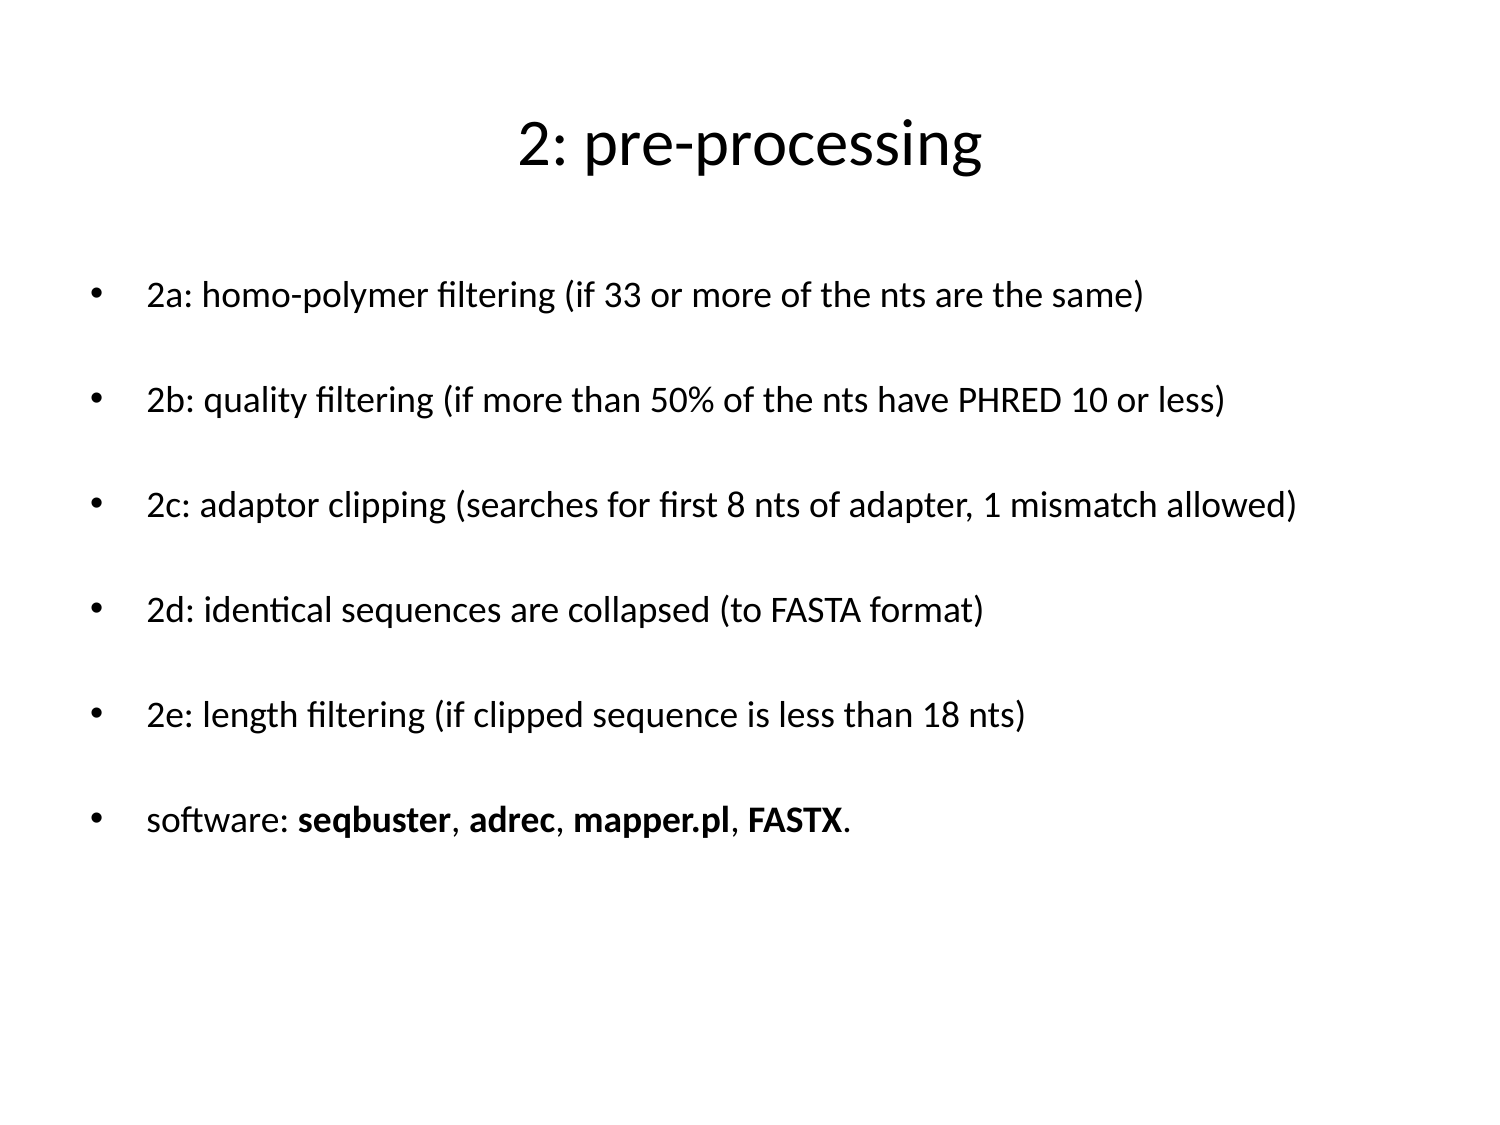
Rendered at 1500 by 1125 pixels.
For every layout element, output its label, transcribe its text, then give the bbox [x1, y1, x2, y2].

title 2: pre-processing [75, 45, 1425, 233]
list 2a: homo-polymer filtering (if 33 or more of the nts are the same) 2b: quality filtering (if more than 50% of the nts have PHRED 10 or less) 2c: adaptor clipping (searches for first 8 nts of adapter, 1 mismatch allowed) 2d: identical sequences are collapsed (to FASTA format) 2e: length filtering (if clipped sequence is less than 18 nts) software: seqbuster, adrec, mapper.pl, FASTX. [75, 262, 1425, 982]
